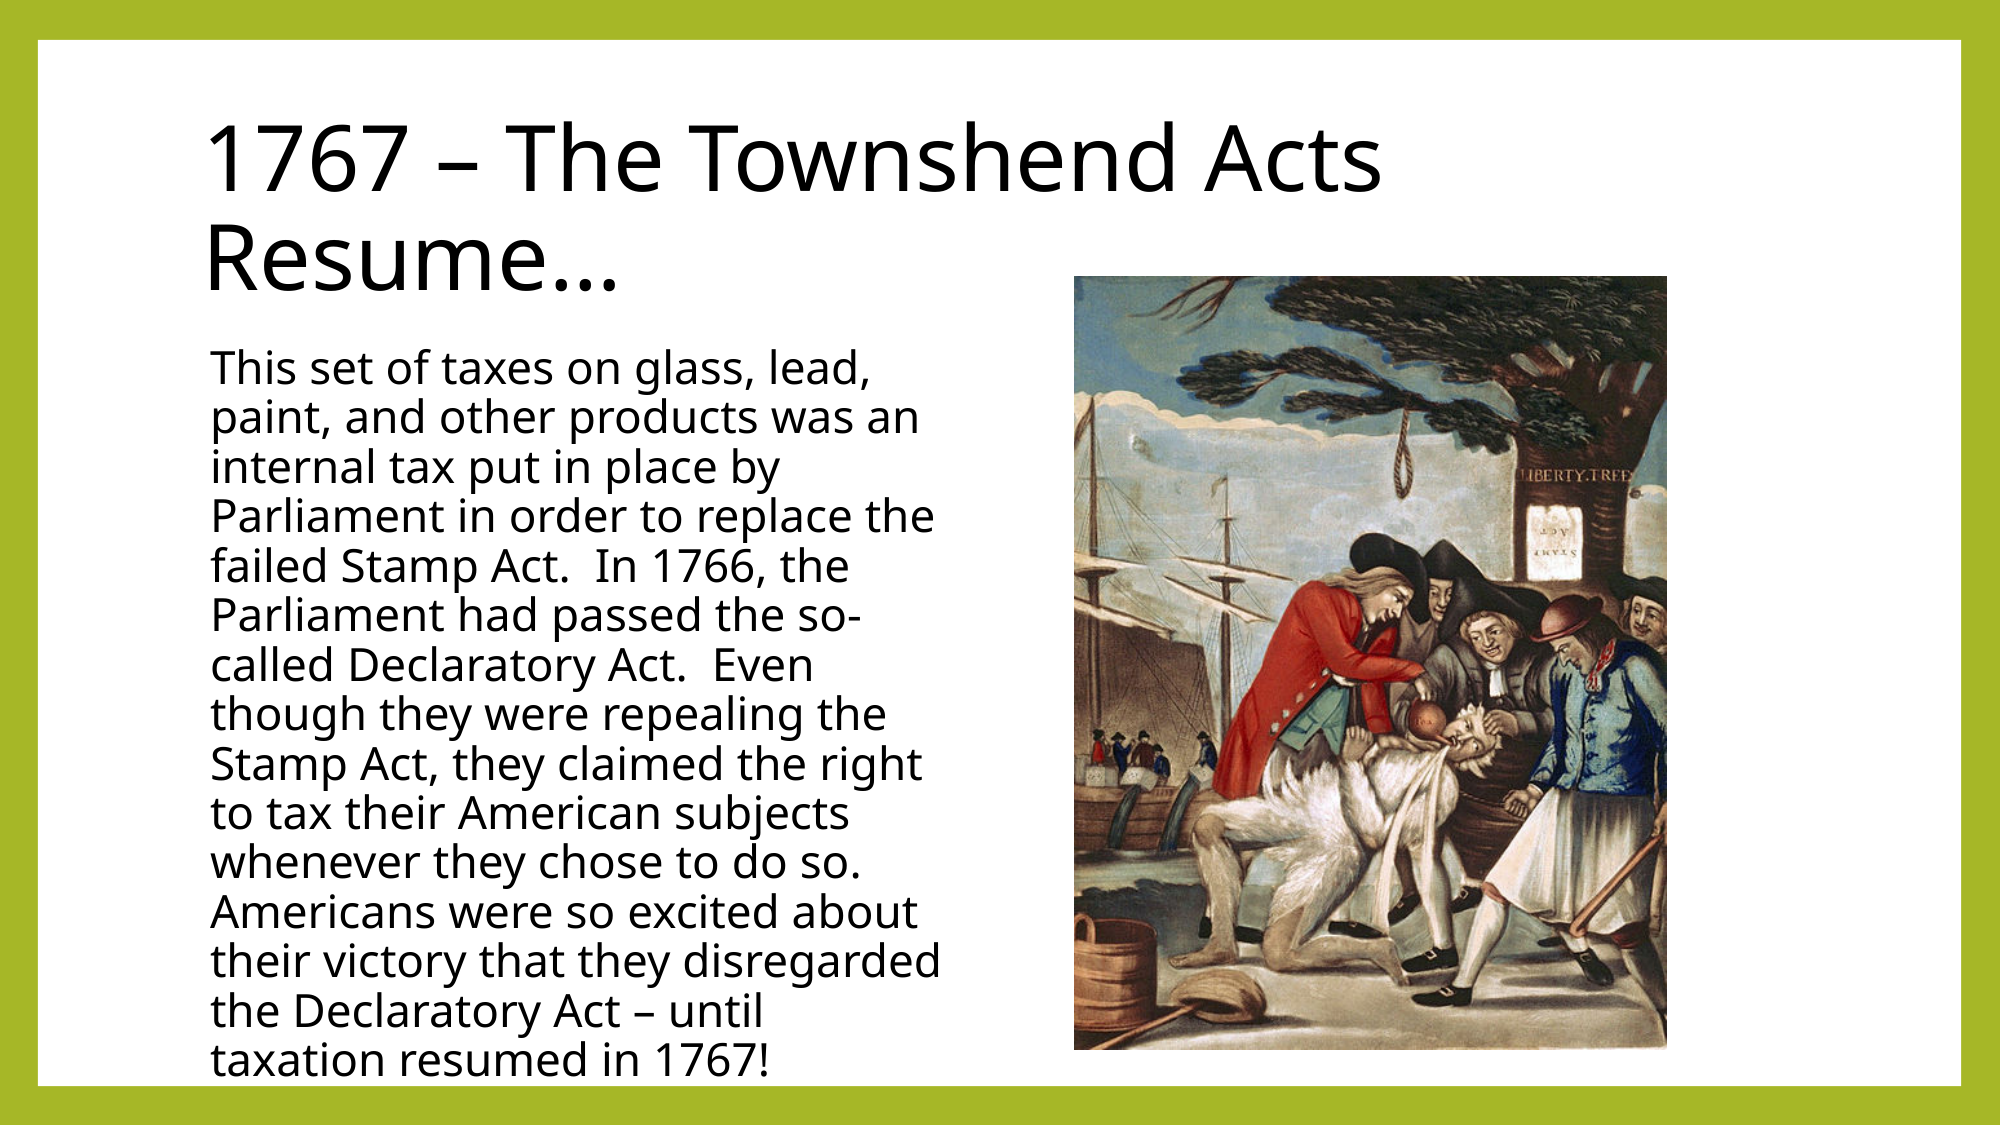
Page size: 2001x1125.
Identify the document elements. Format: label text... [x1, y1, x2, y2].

list This set of taxes on glass, lead, paint, and other products was an internal tax put in place by Parliament in order to replace the failed Stamp Act. In 1766, the Parliament had passed the so-called Declaratory Act. Even though they were repealing the Stamp Act, they claimed the right to tax their American subjects whenever they chose to do so. Americans were so excited about their victory that they disregarded the Declaratory Act – until taxation resumed in 1767! [187, 337, 968, 998]
title 1767 – The Townshend Acts Resume… [187, 99, 1808, 323]
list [1074, 275, 1668, 1050]
